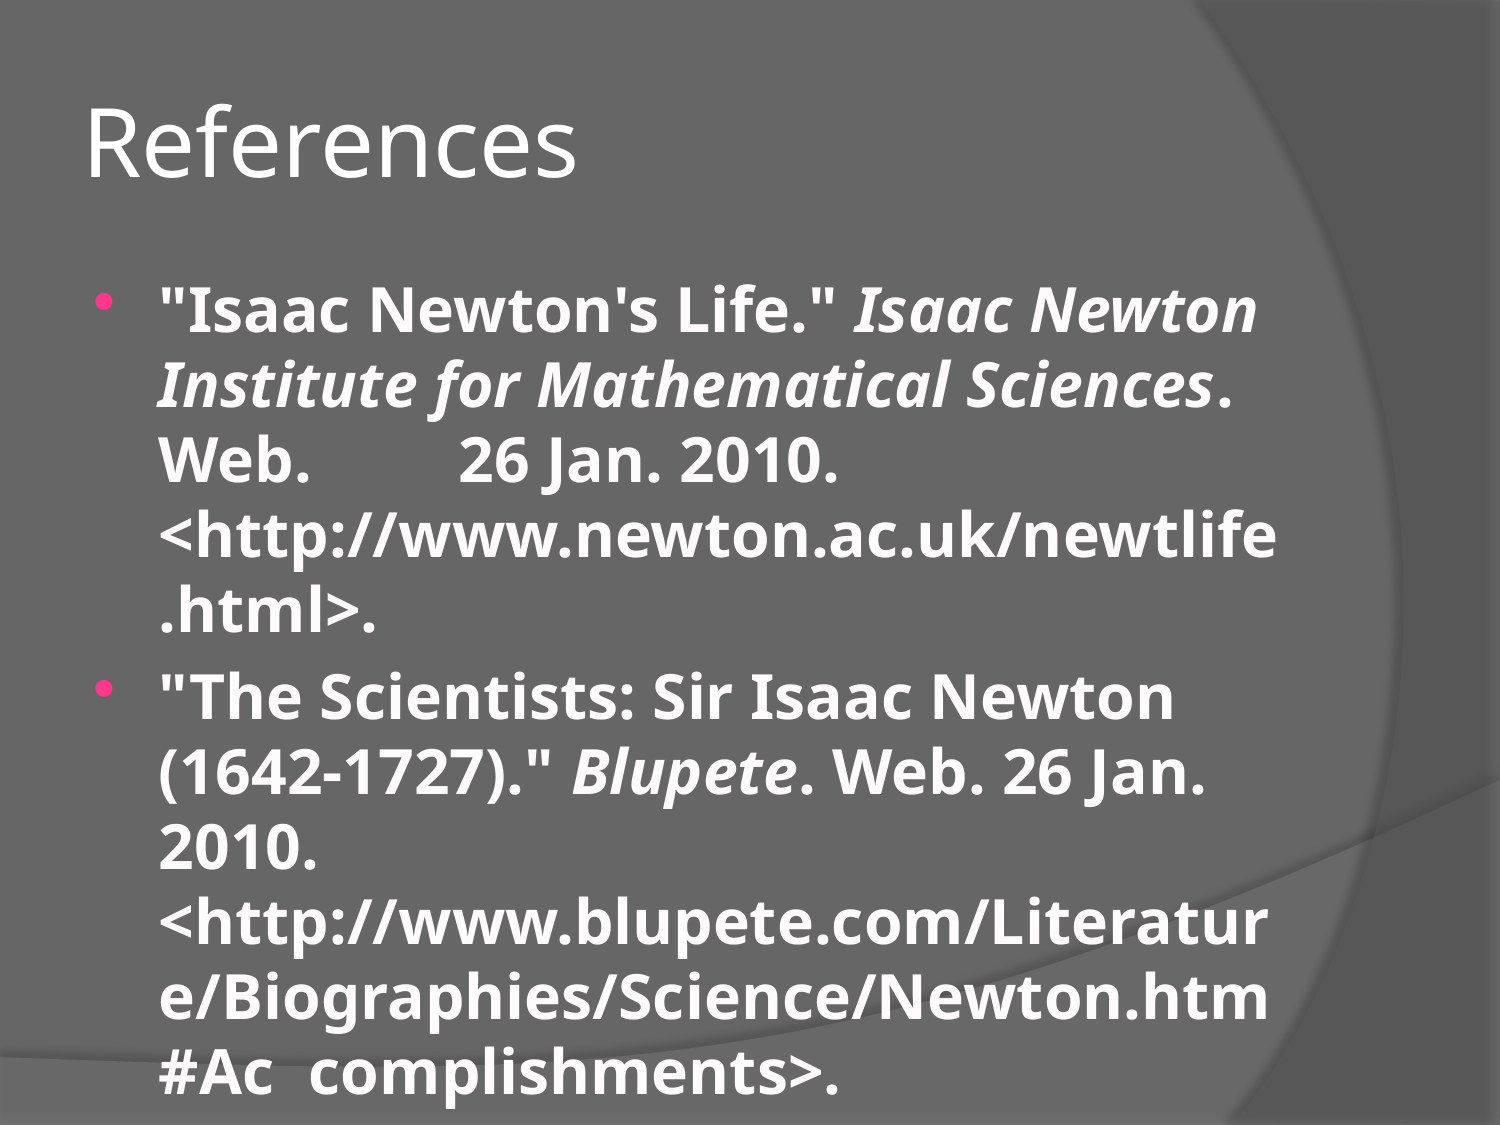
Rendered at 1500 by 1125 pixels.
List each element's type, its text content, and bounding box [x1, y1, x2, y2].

list "Isaac Newton's Life." Isaac Newton Institute for Mathematical Sciences. Web. 26 Jan. 2010. <http://www.newton.ac.uk/newtlife.html>. "The Scientists: Sir Isaac Newton (1642-1727)." Blupete. Web. 26 Jan. 2010. <http://www.blupete.com/Literature/Biographies/Science/Newton.htm#Ac complishments>. [75, 262, 1300, 1005]
title References [75, 45, 1300, 233]
